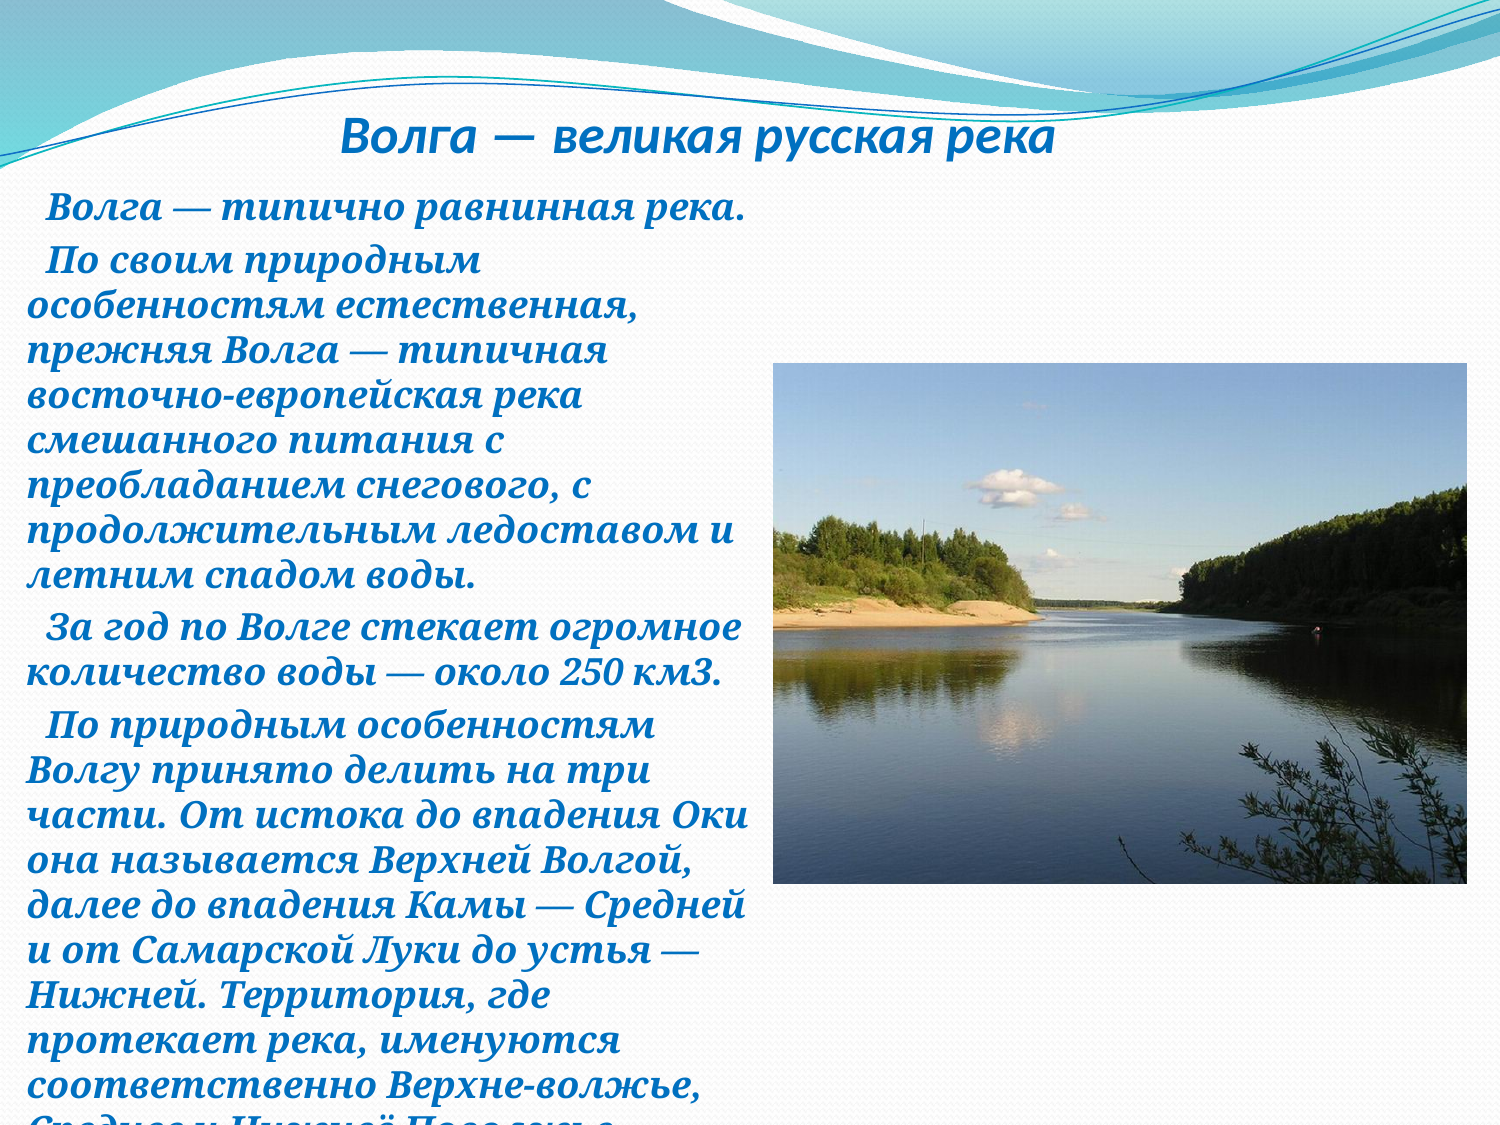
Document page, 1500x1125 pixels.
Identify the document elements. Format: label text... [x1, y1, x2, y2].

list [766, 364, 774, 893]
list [773, 362, 1467, 884]
title Волга — великая русская река [339, 93, 1149, 164]
list Волга — типично равнинная река. По своим природным особенностям естественная, прежняя Волга — типичная восточно-европейская река смешанного питания с преобладанием снегового, с продолжительным ледоставом и летним спадом воды. За год по Волге стекает огромное количество воды — около 250 км3. По природным особенностям Волгу принято делить на три части. От истока до впадения Оки она называется Верхней Волгой, далее до впадения Камы — Средней и от Самарской Луки до устья — Нижней. Территория, где протекает река, именуются соответственно Верхне-волжье, Среднее и Нижнеё Поволжье. [23, 175, 774, 1102]
